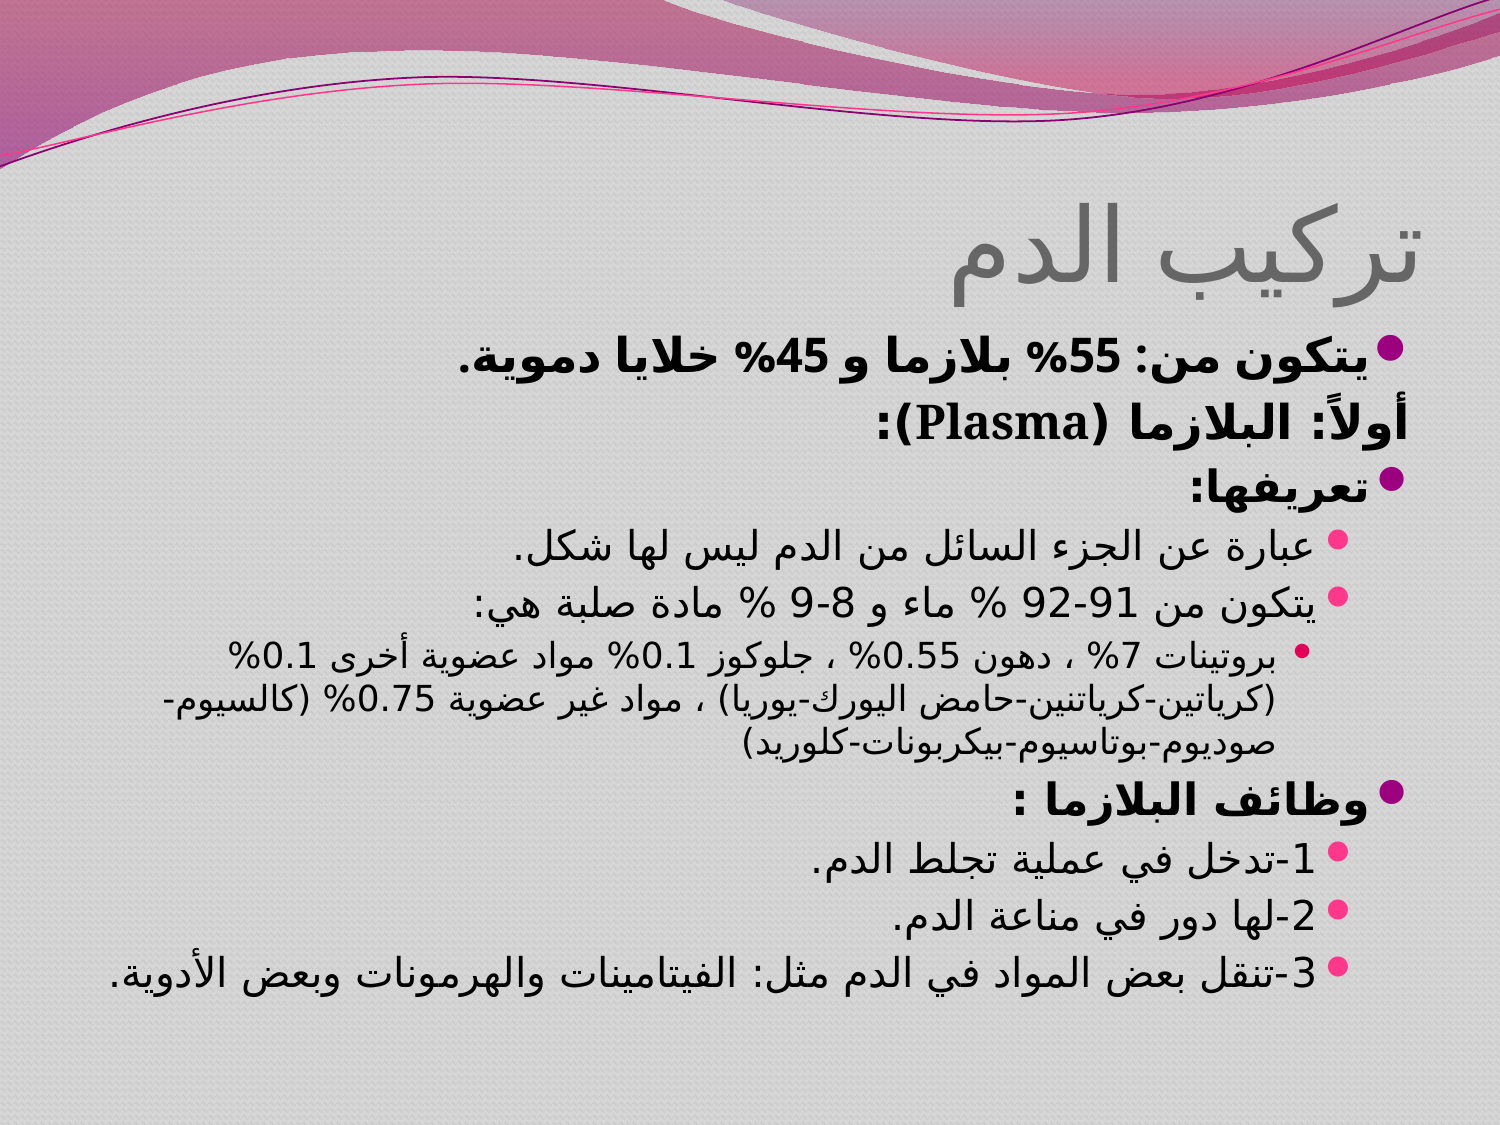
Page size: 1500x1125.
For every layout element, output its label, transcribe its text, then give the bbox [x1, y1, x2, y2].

list يتكون من: 55% بلازما و 45% خلايا دموية. أولاً: البلازما (Plasma): تعريفها: عبارة عن الجزء السائل من الدم ليس لها شكل. يتكون من 91-92 % ماء و 8-9 % مادة صلبة هي: بروتينات 7% ، دهون 0.55% ، جلوكوز 0.1% مواد عضوية أخرى 0.1% (كرياتين-كرياتنين-حامض اليورك-يوريا) ، مواد غير عضوية 0.75% (كالسيوم-صوديوم-بوتاسيوم-بيكربونات-كلوريد) وظائف البلازما : 1-تدخل في عملية تجلط الدم. 2-لها دور في مناعة الدم. 3-تنقل بعض المواد في الدم مثل: الفيتامينات والهرمونات وبعض الأدوية. [75, 317, 1425, 1038]
title تركيب الدم [75, 115, 1425, 303]
